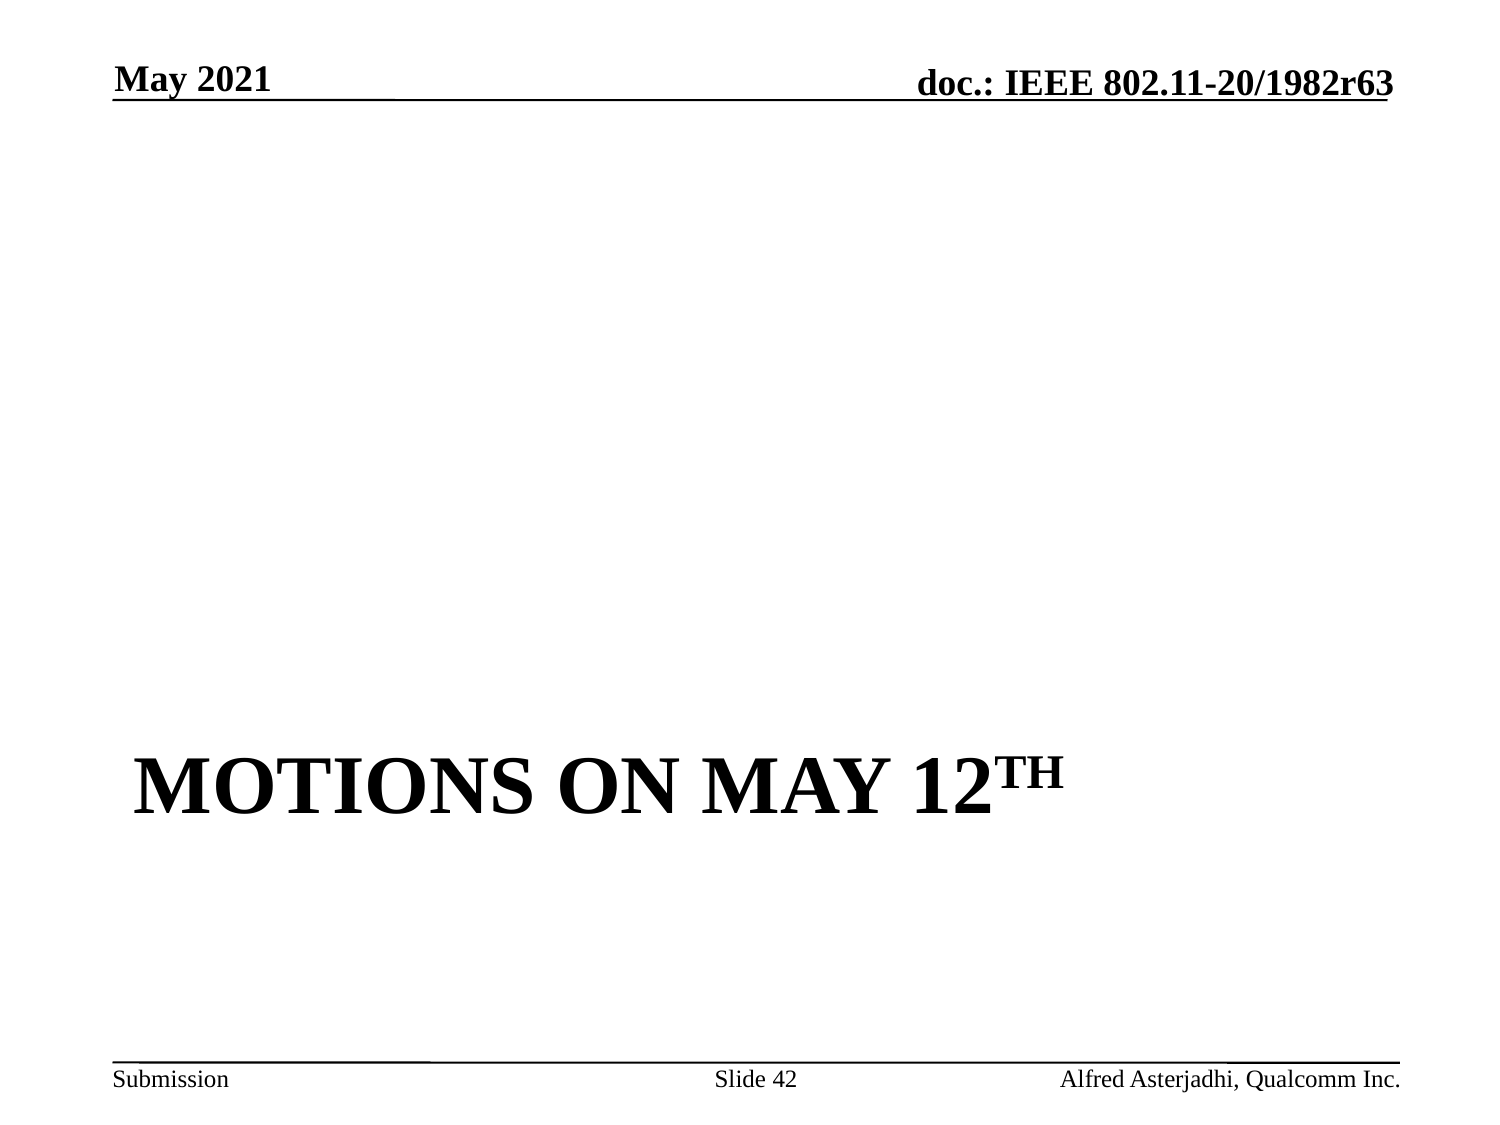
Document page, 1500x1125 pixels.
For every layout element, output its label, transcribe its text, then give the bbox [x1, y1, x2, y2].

footer Alfred Asterjadhi, Qualcomm Inc. [878, 1061, 1402, 1093]
slide_number Slide 42 [712, 1061, 800, 1123]
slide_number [114, 54, 423, 100]
title Motions on May 12th [118, 722, 1394, 947]
